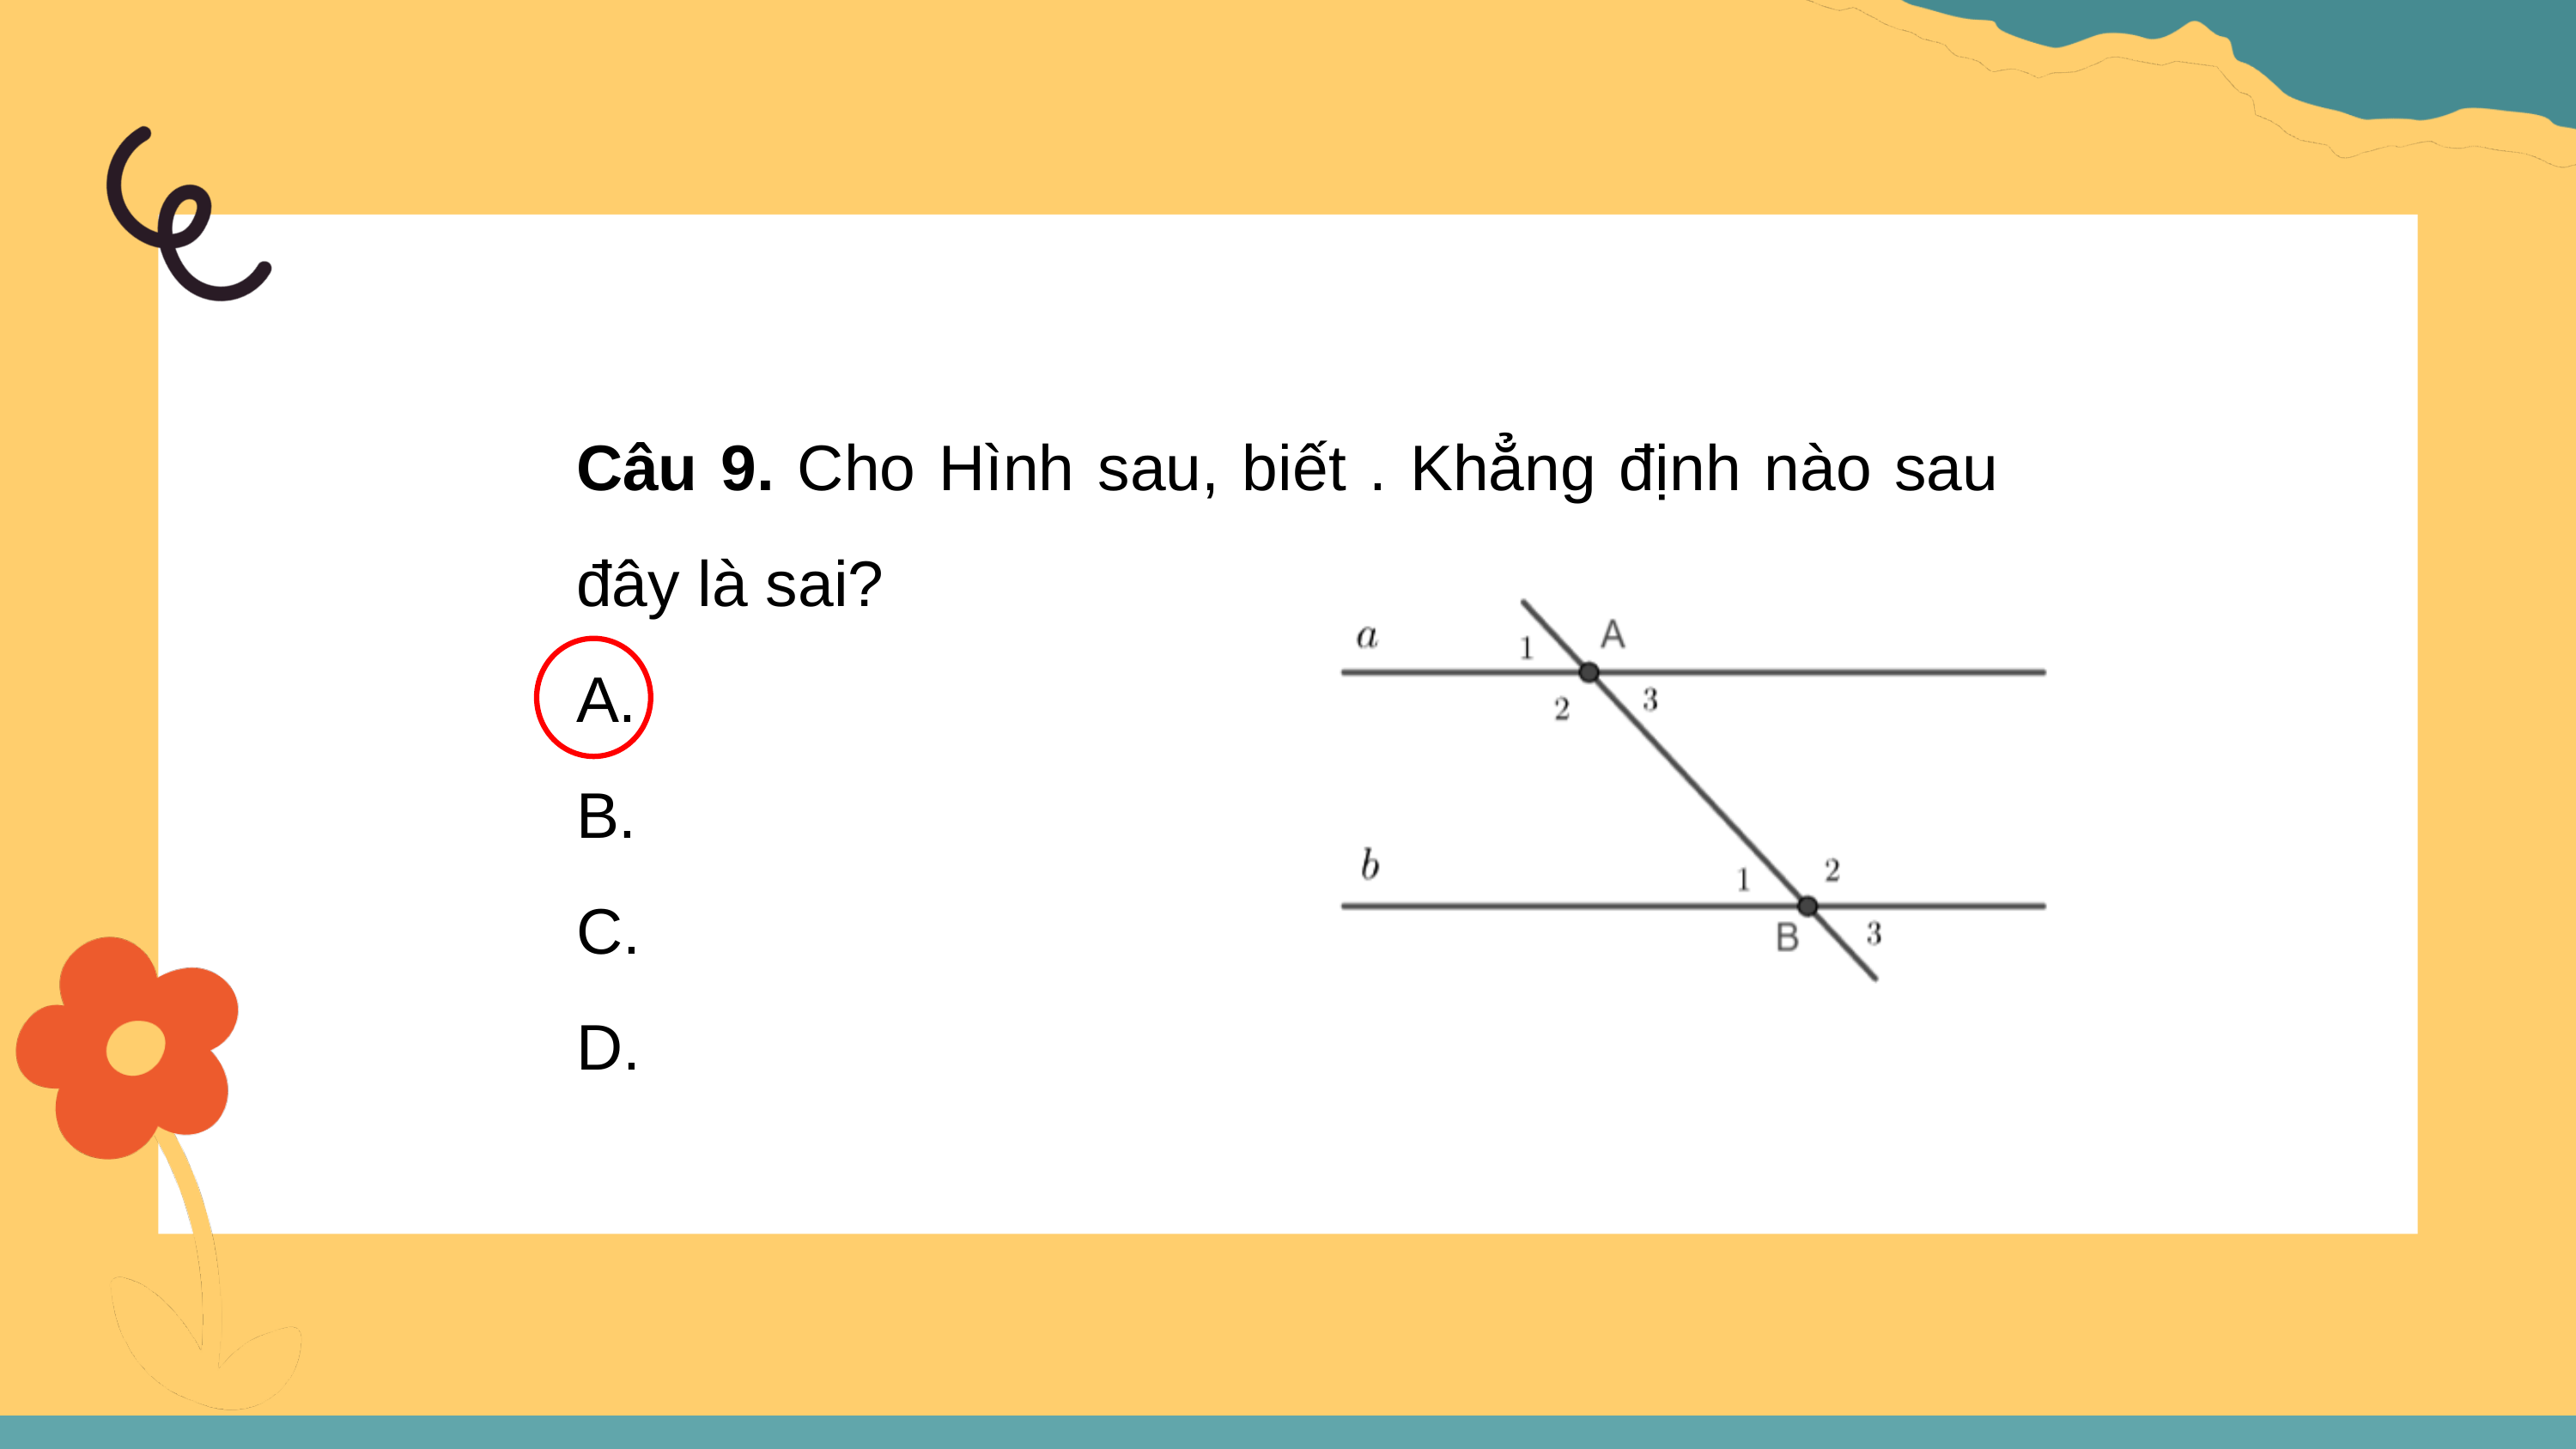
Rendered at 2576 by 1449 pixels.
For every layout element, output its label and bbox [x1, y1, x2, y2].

picture [1286, 549, 2102, 1036]
picture [14, 933, 303, 1416]
text_box [158, 214, 2418, 1234]
picture [1769, 0, 2576, 260]
text_box [536, 638, 651, 757]
picture [71, 116, 280, 335]
text_box [0, 1415, 2576, 1449]
